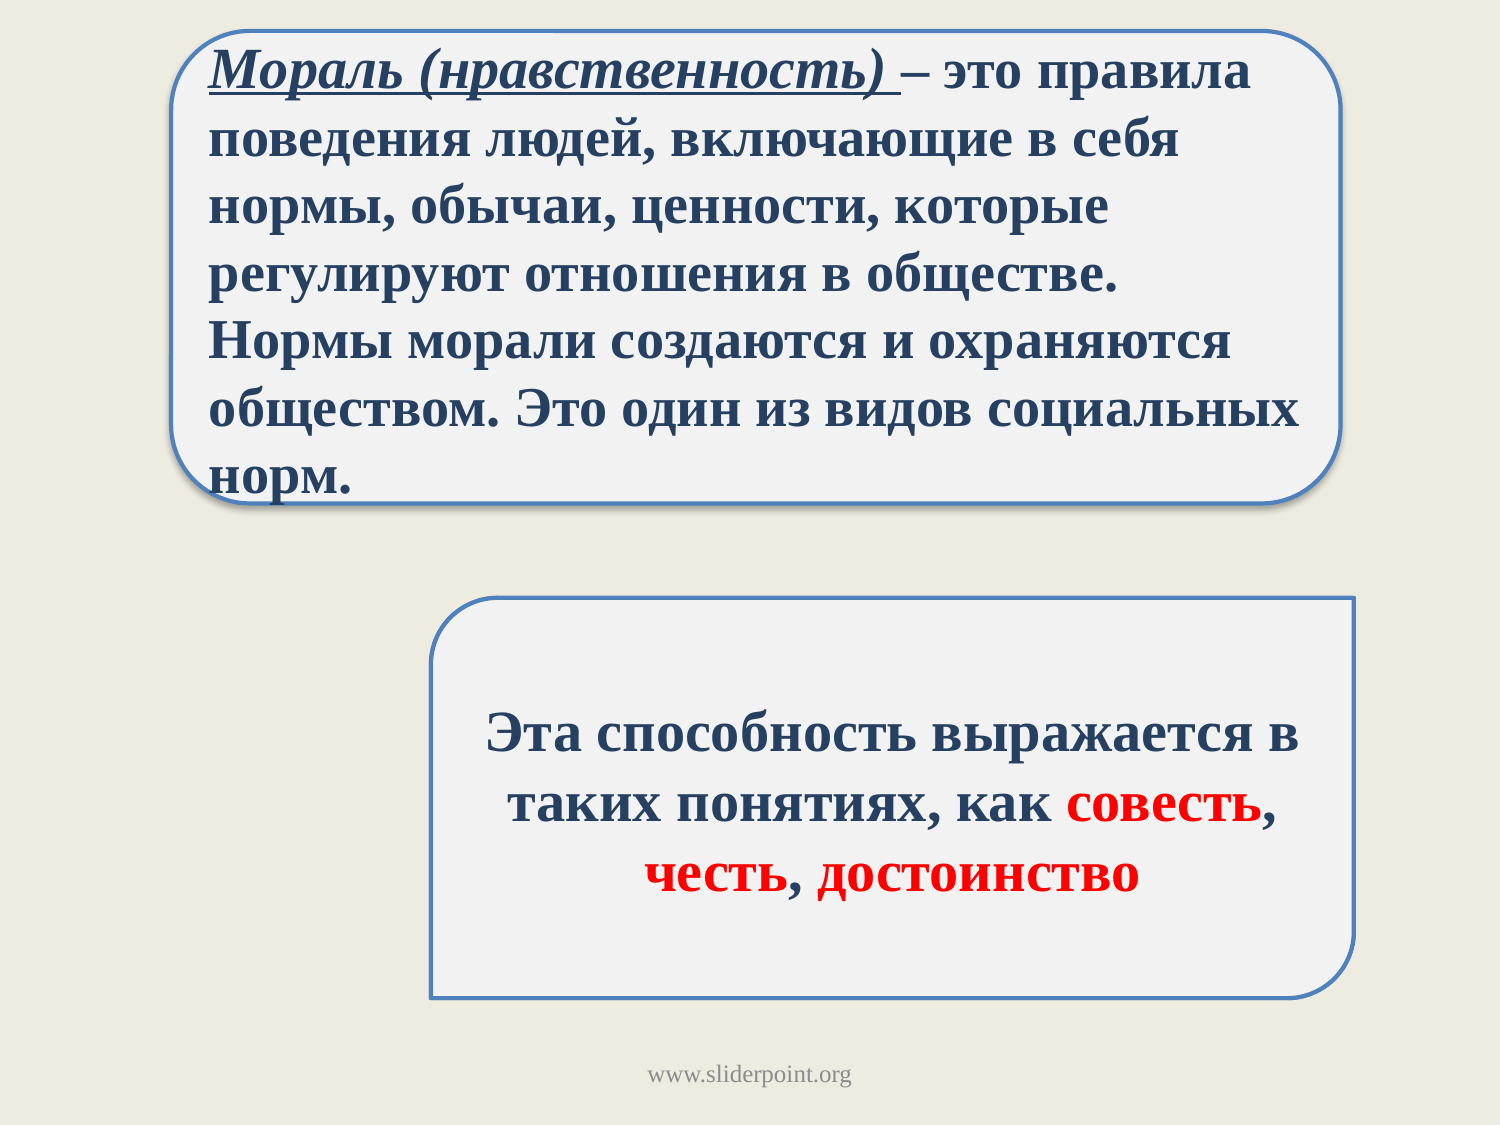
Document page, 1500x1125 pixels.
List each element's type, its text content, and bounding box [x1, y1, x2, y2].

text_box Эта способность выражается в таких понятиях, как совесть, честь, достоинство [428, 595, 1356, 1001]
footer www.sliderpoint.org [512, 1042, 988, 1103]
text_box Мораль (нравственность) – это правила поведения людей, включающие в себя нормы, обычаи, ценности, которые регулируют отношения в обществе. Нормы морали создаются и охраняются обществом. Это один из видов социальных норм. [168, 28, 1343, 506]
